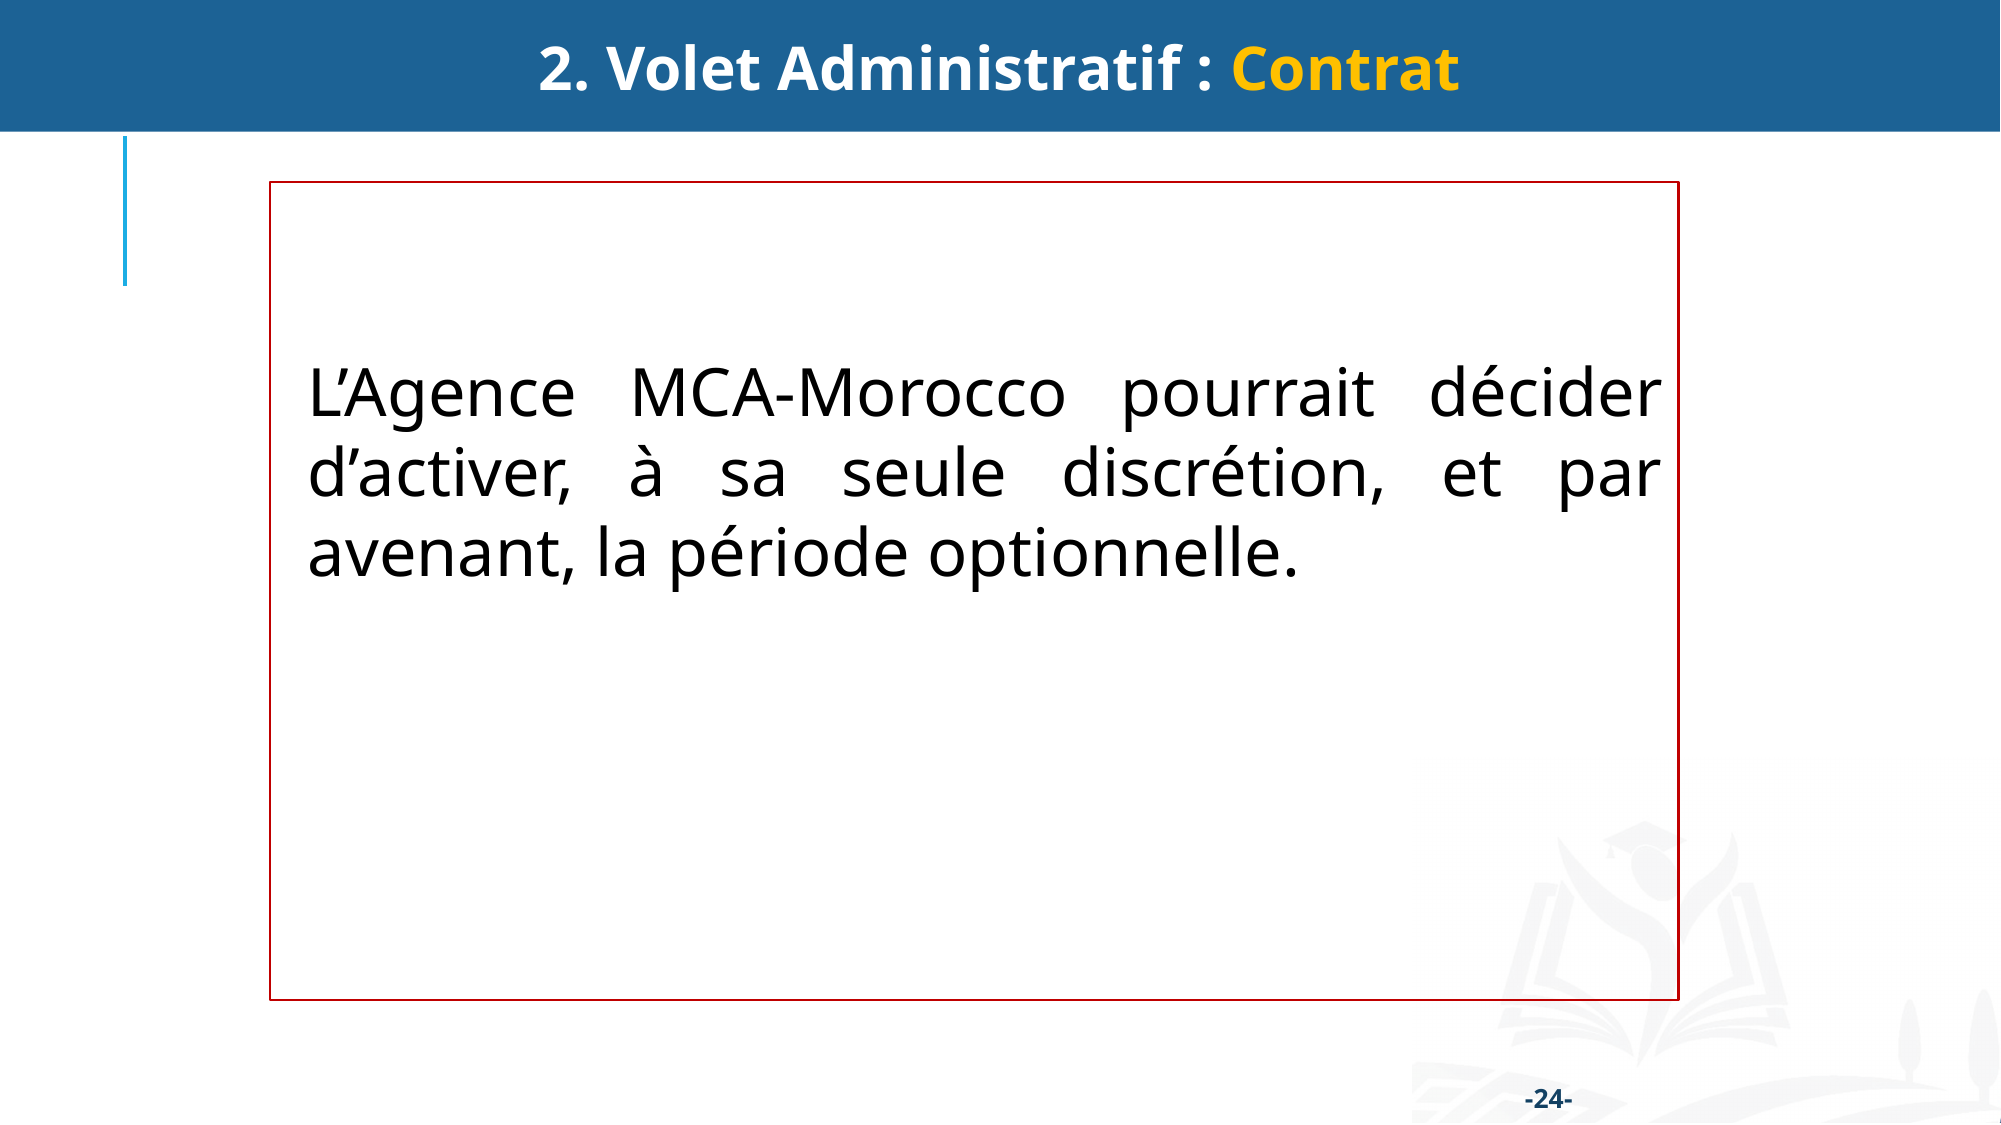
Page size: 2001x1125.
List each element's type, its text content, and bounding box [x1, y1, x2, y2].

picture [1411, 756, 2001, 1123]
text_box 2. Volet Administratif : Contrat [0, 0, 2000, 133]
text_box [269, 181, 1680, 1001]
